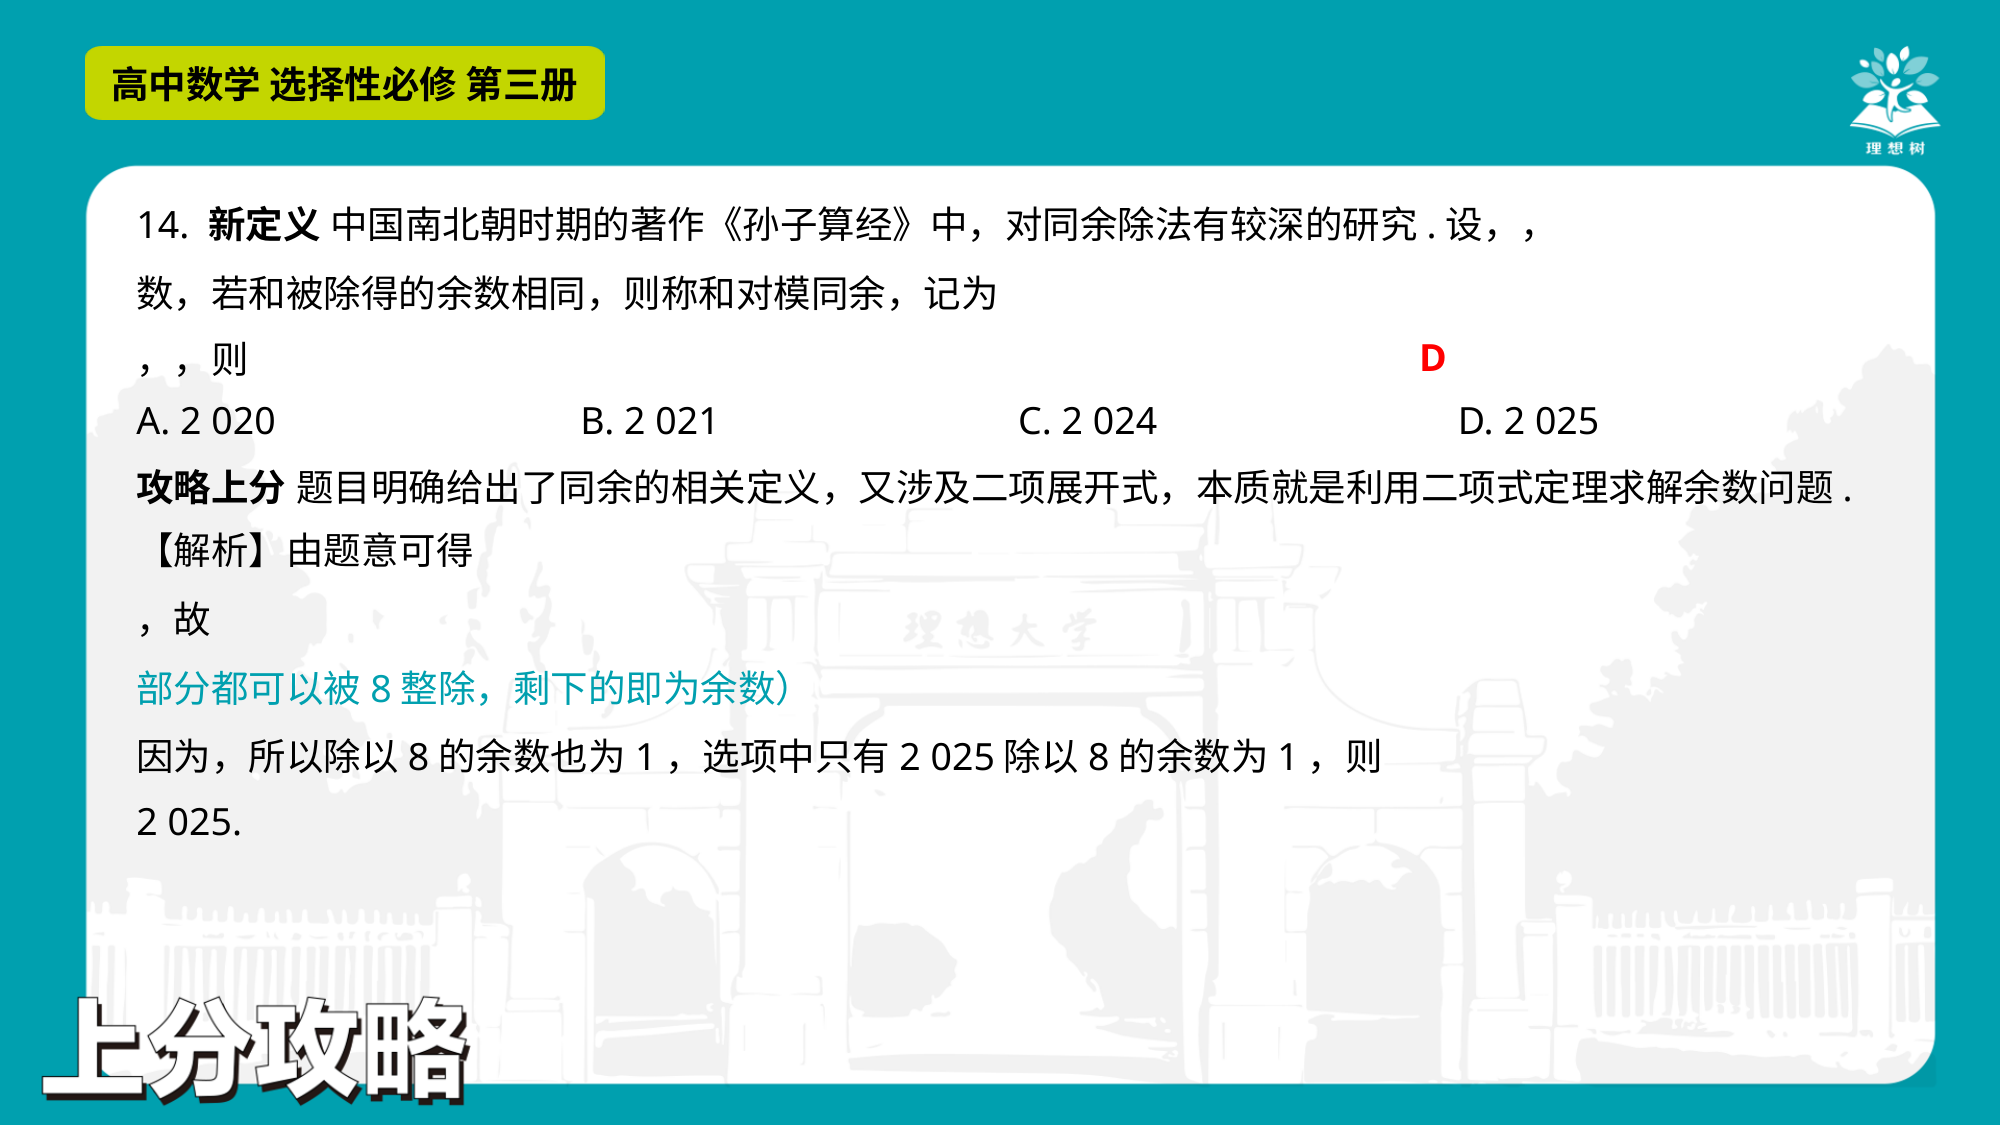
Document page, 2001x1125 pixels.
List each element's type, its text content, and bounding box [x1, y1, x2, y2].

text_box A. 2 020 B. 2 021 C. 2 024 D. 2 025 [136, 375, 1865, 435]
picture [0, 0, 2000, 1125]
text_box D [1405, 312, 1461, 373]
text_box 攻略上分 题目明确给出了同余的相关定义，又涉及二项展开式，本质就是利用二项式定理求解余数问题. [136, 442, 1865, 502]
